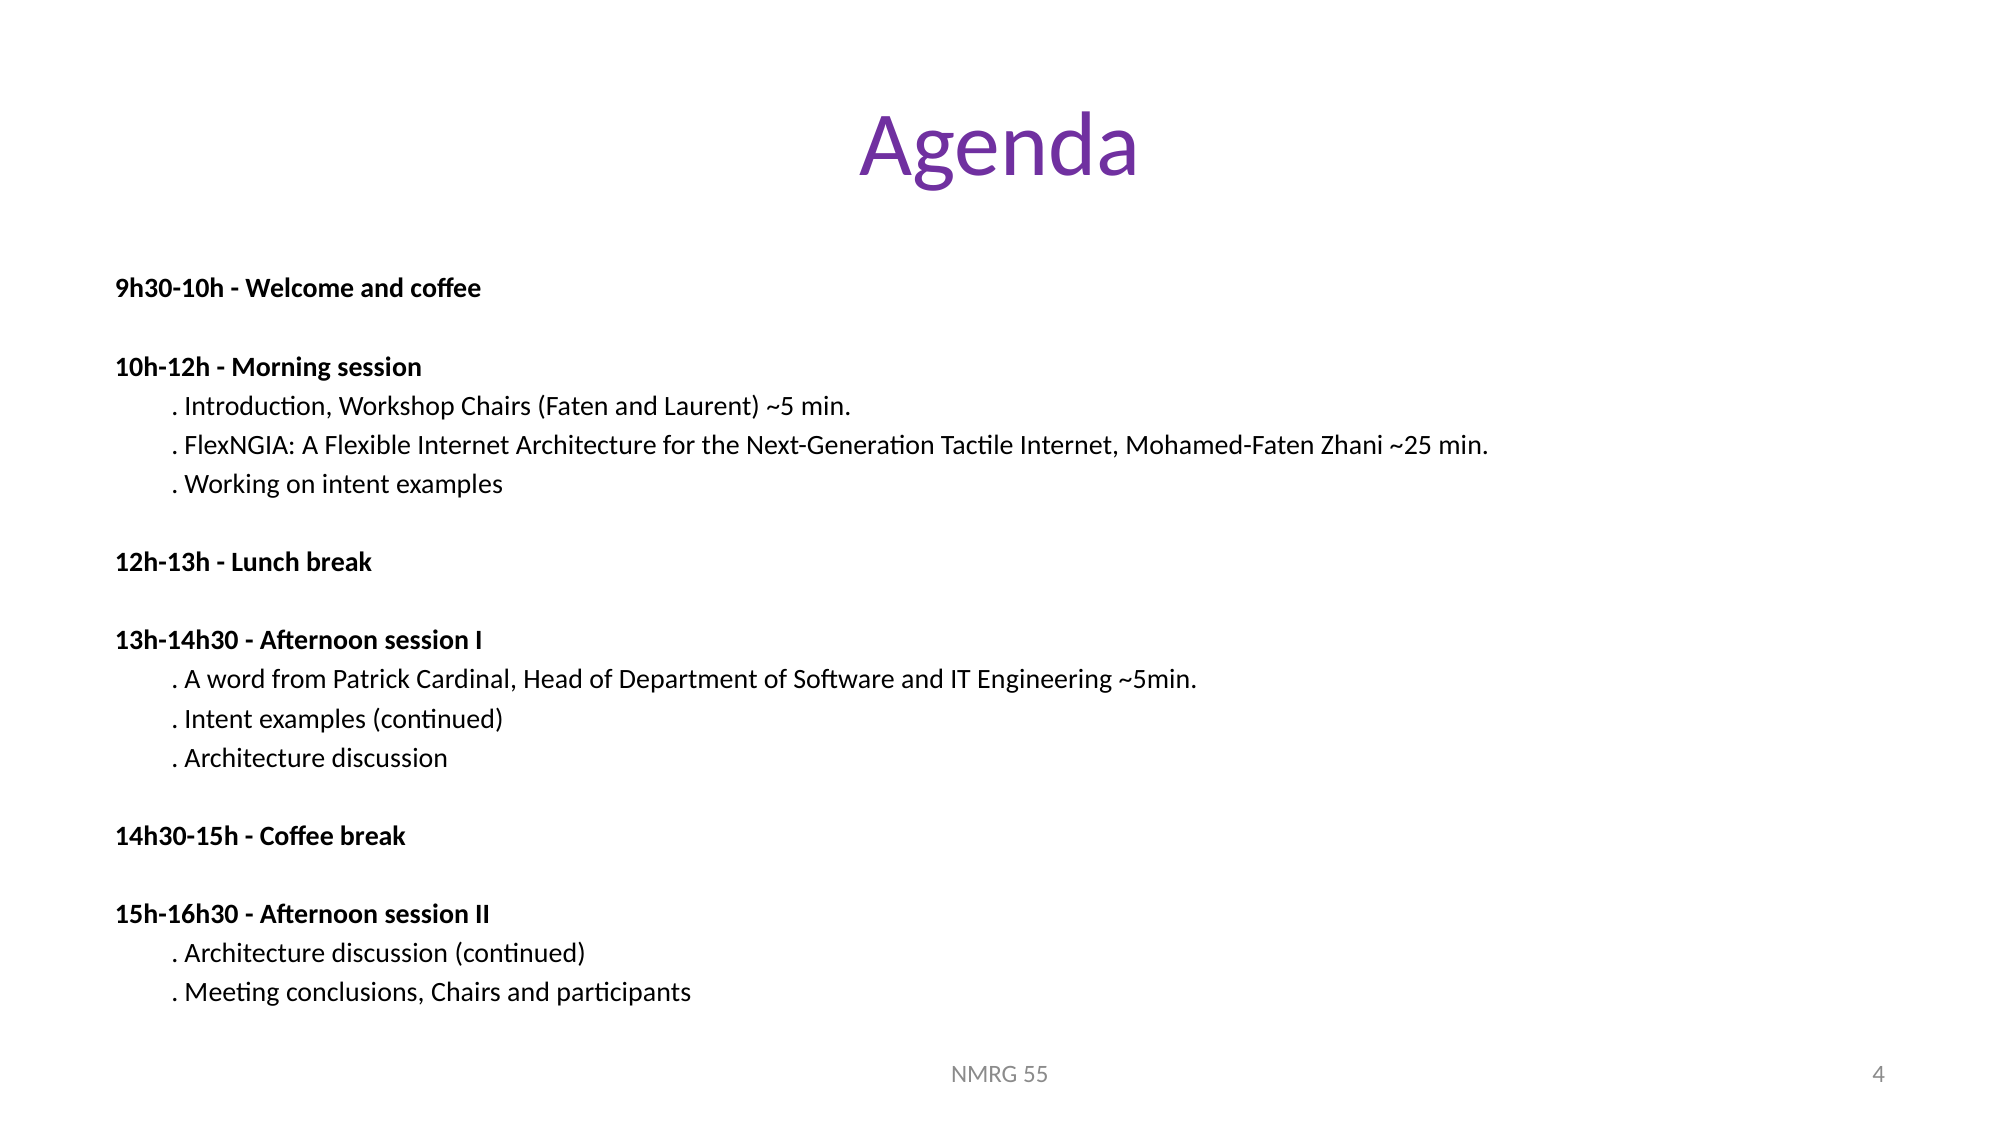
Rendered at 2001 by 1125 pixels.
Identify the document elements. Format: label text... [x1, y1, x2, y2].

title Agenda [99, 45, 1900, 233]
slide_number 4 [1433, 1042, 1900, 1103]
list 9h30-10h - Welcome and coffee 10h-12h - Morning session . Introduction, Workshop Chairs (Faten and Laurent) ~5 min. . FlexNGIA: A Flexible Internet Architecture for the Next-Generation Tactile Internet, Mohamed-Faten Zhani ~25 min. . Working on intent examples 12h-13h - Lunch break 13h-14h30 - Afternoon session I . A word from Patrick Cardinal, Head of Department of Software and IT Engineering ~5min. . Intent examples (continued) . Architecture discussion 14h30-15h - Coffee break 15h-16h30 - Afternoon session II . Architecture discussion (continued) . Meeting conclusions, Chairs and participants [99, 262, 1900, 1024]
footer NMRG 55 [683, 1042, 1317, 1103]
